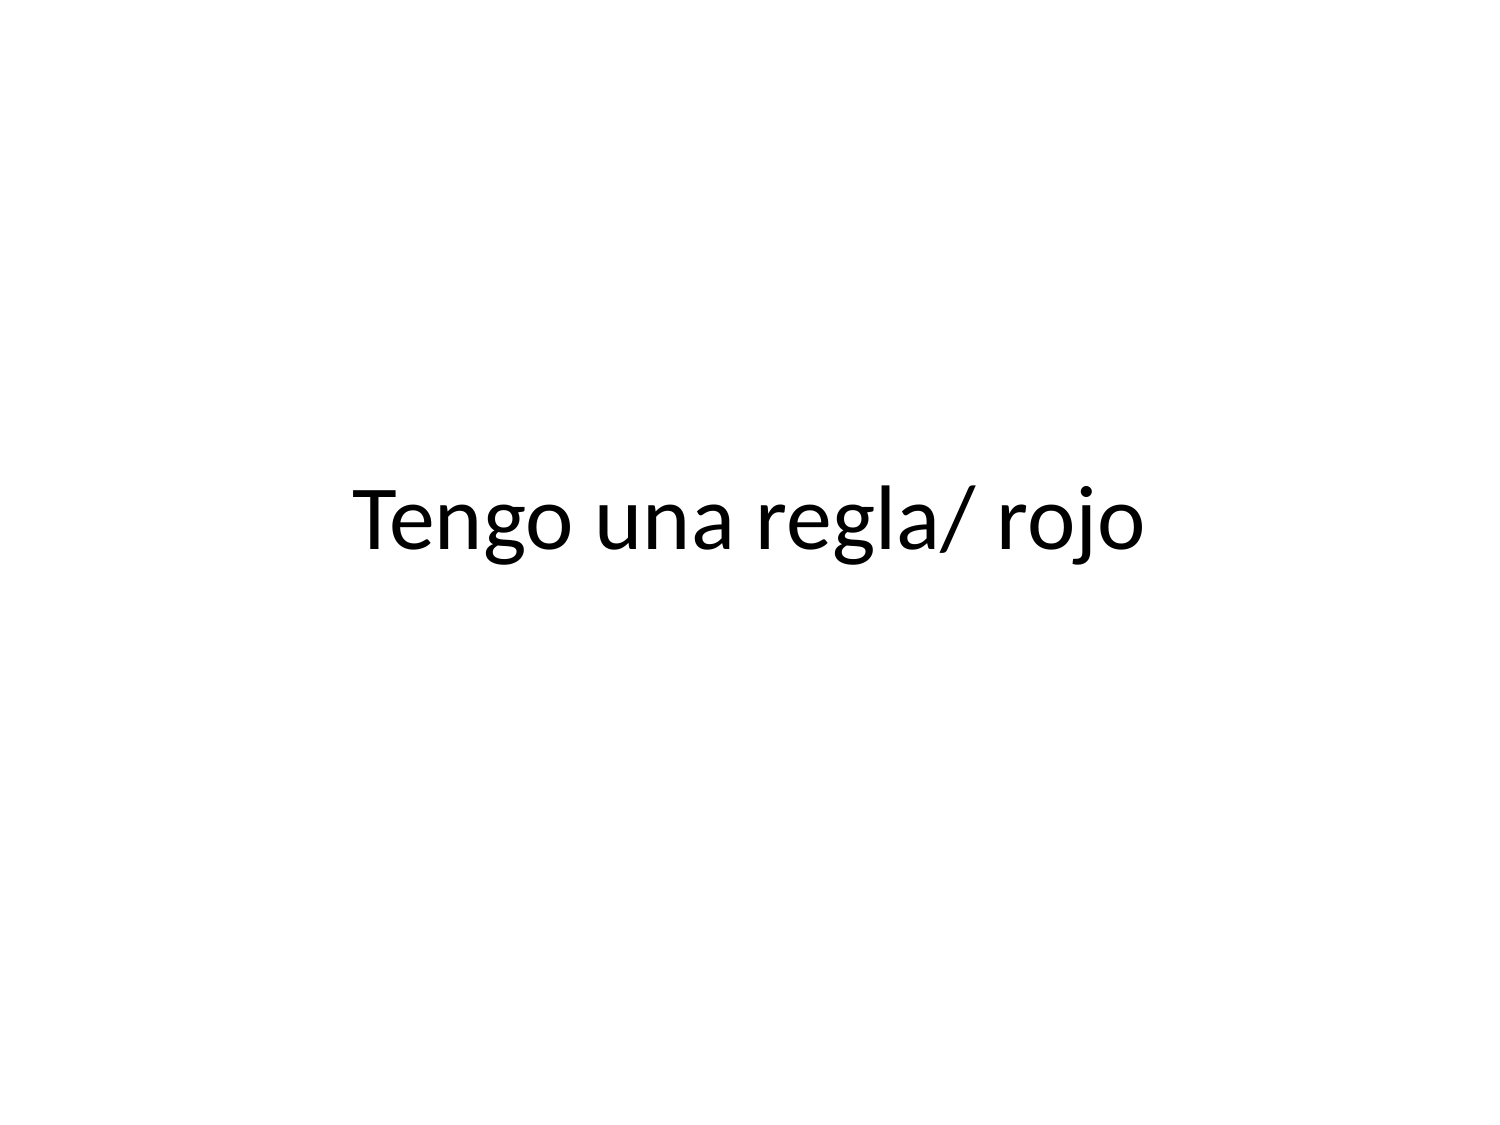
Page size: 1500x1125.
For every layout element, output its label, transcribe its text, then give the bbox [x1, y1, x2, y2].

title Tengo una regla/ rojo [75, 45, 1425, 981]
